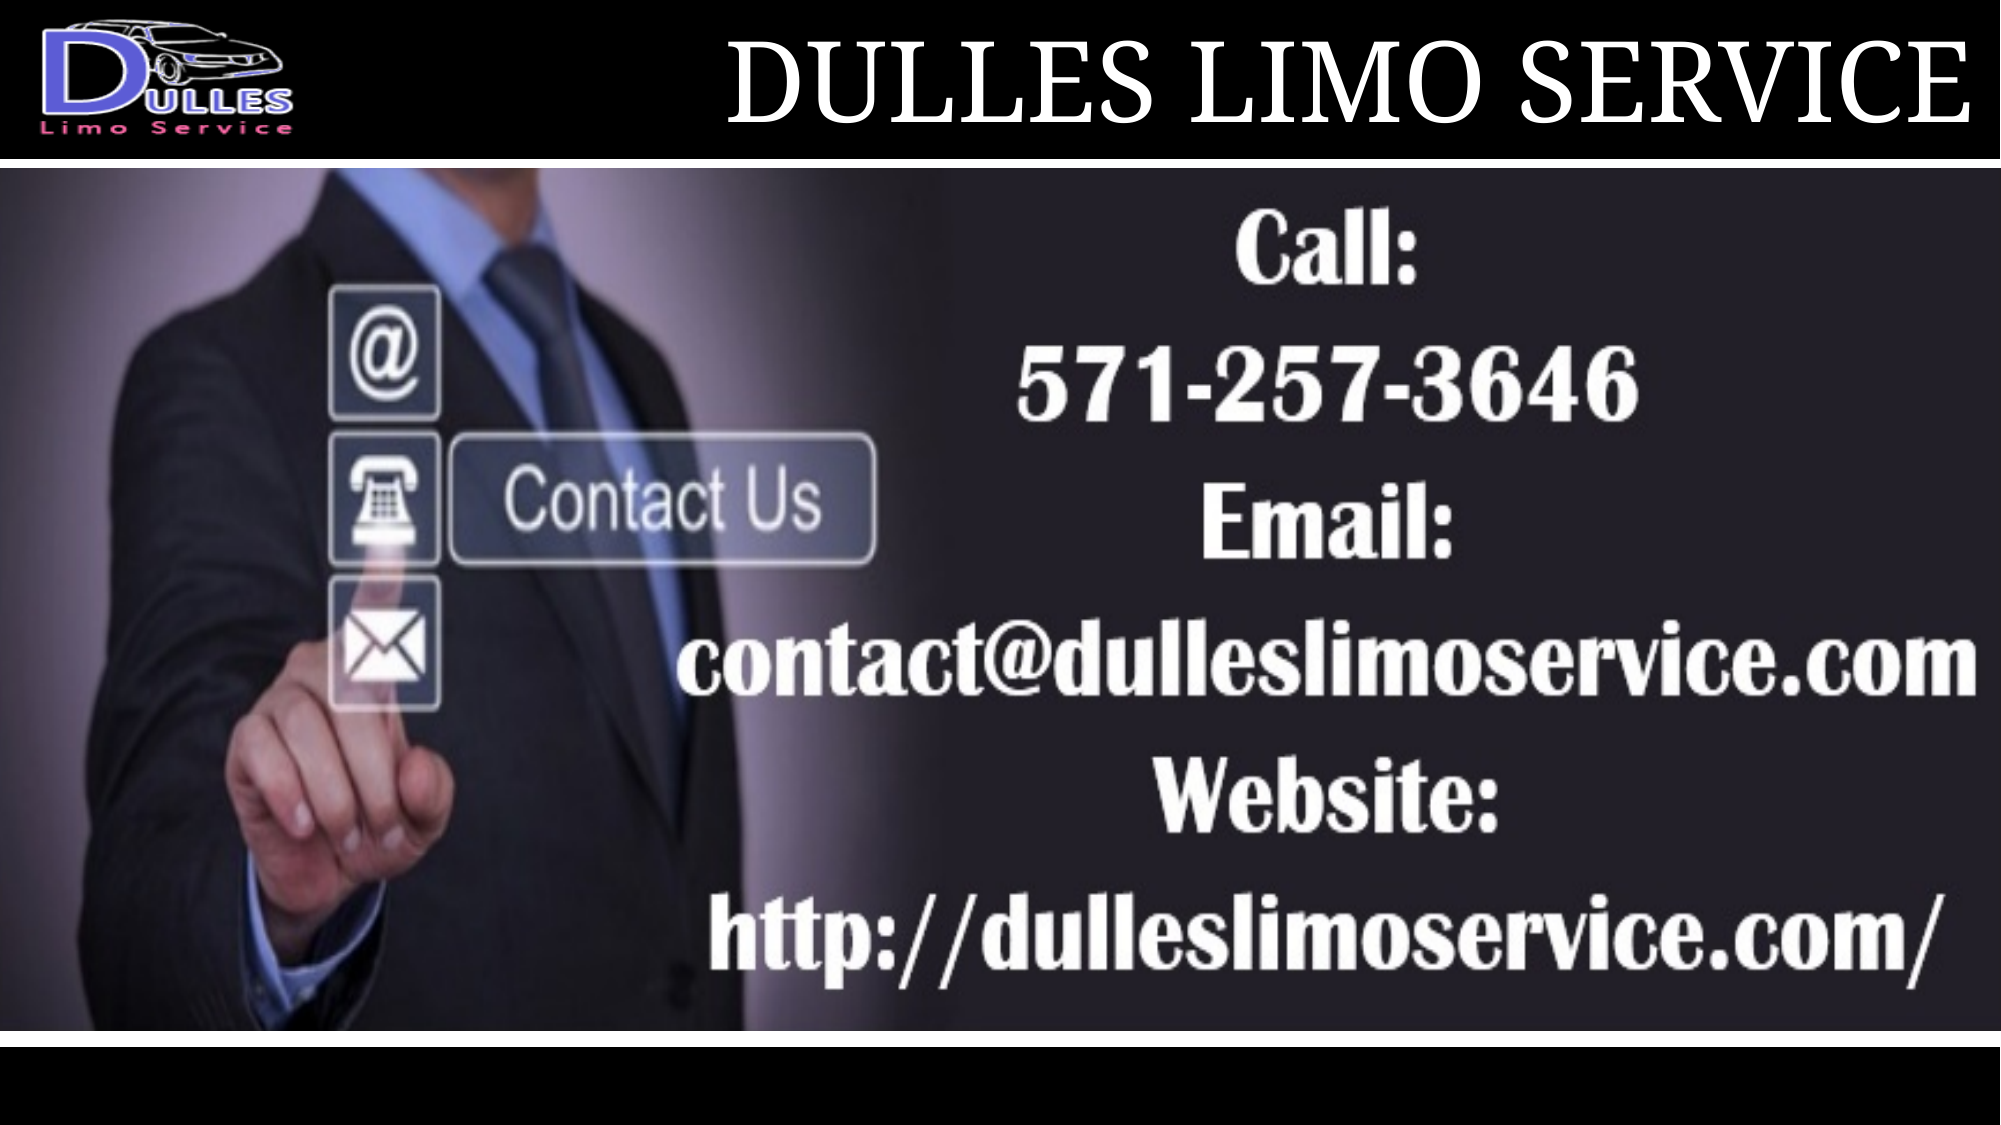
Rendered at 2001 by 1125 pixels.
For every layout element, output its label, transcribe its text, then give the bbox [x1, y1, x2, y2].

text_box DULLES LIMO SERVICE [699, 2, 2000, 153]
picture [15, 10, 309, 141]
text_box [0, 1047, 2000, 1125]
text_box [0, 0, 2000, 159]
picture [0, 168, 2001, 1031]
